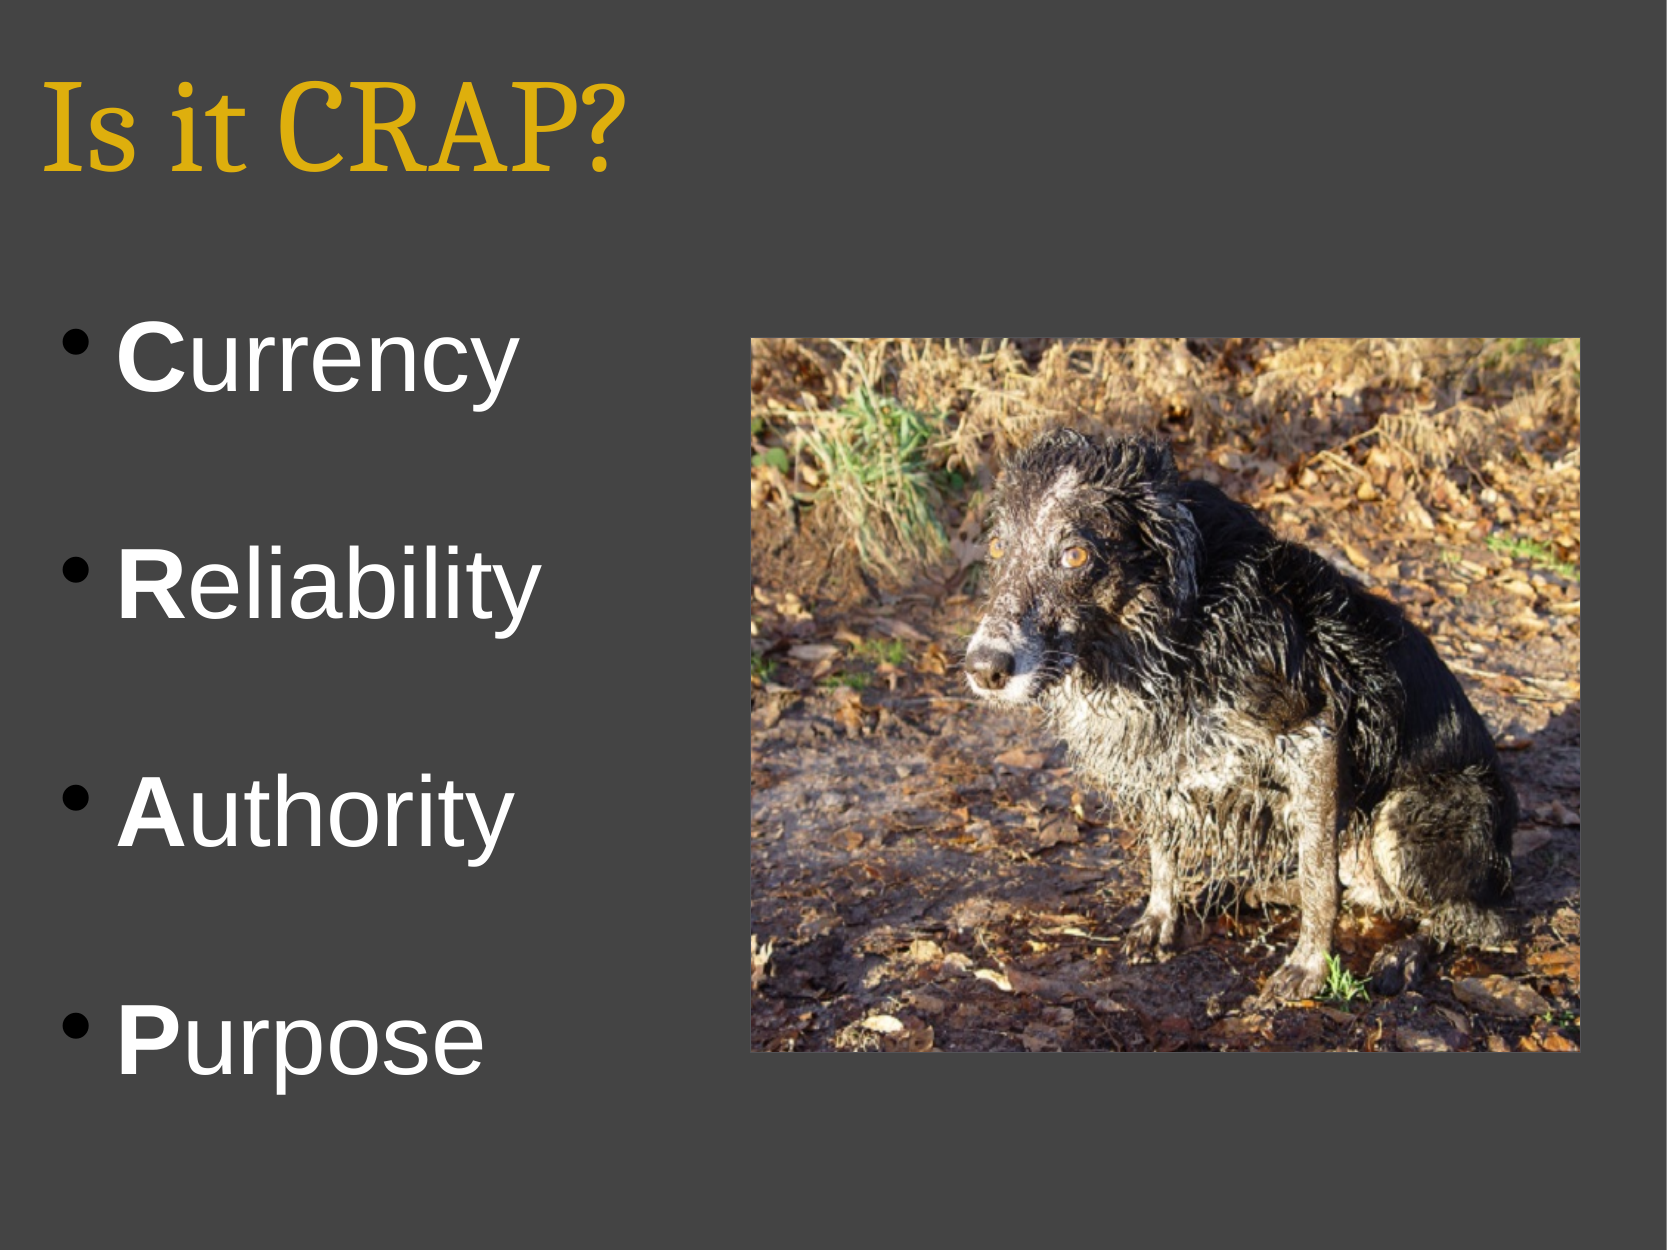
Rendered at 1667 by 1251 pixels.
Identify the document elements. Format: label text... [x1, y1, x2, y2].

list Currency Reliability Authority Purpose [40, 300, 1626, 1200]
picture [0, 0, 1667, 1250]
title Is it CRAP? [40, 50, 1626, 207]
